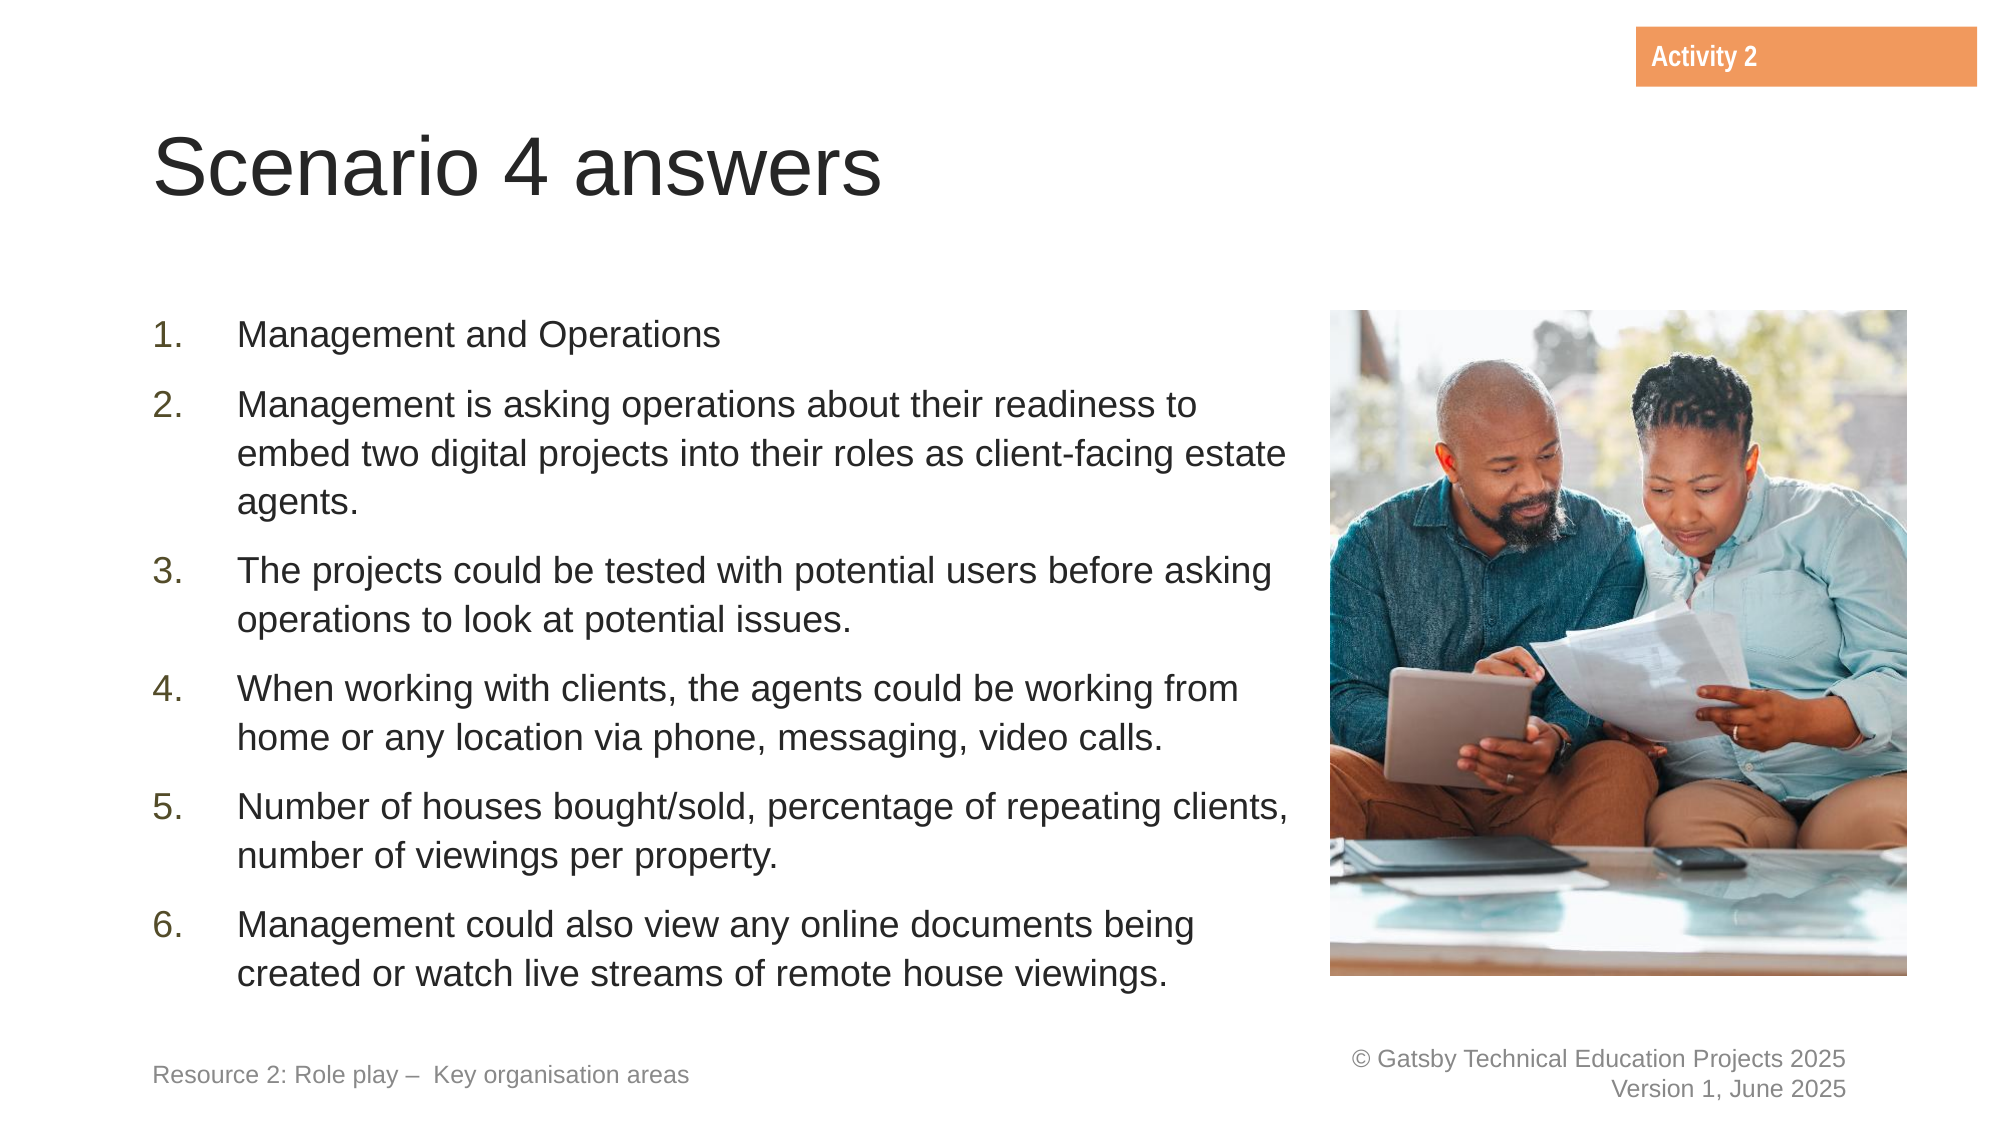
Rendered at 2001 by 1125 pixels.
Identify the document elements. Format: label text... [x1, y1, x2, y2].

picture [1335, 665, 1342, 671]
picture [1340, 633, 1347, 641]
list Activity 2 [1636, 26, 1978, 87]
title Scenario 4 answers [137, 59, 1863, 278]
list Resource 2: Role play – Key organisation areas [137, 1042, 829, 1103]
picture [1330, 613, 1341, 623]
list Management and Operations Management is asking operations about their readiness to embed two digital projects into their roles as client-facing estate agents. The projects could be tested with potential users before asking operations to look at potential issues. When working with clients, the agents could be working from home or any location via phone, messaging, video calls. Number of houses bought/sold, percentage of repeating clients, number of viewings per property. Management could also view any online documents being created or watch live streams of remote house viewings. [137, 299, 1331, 1014]
picture [1330, 310, 1907, 976]
